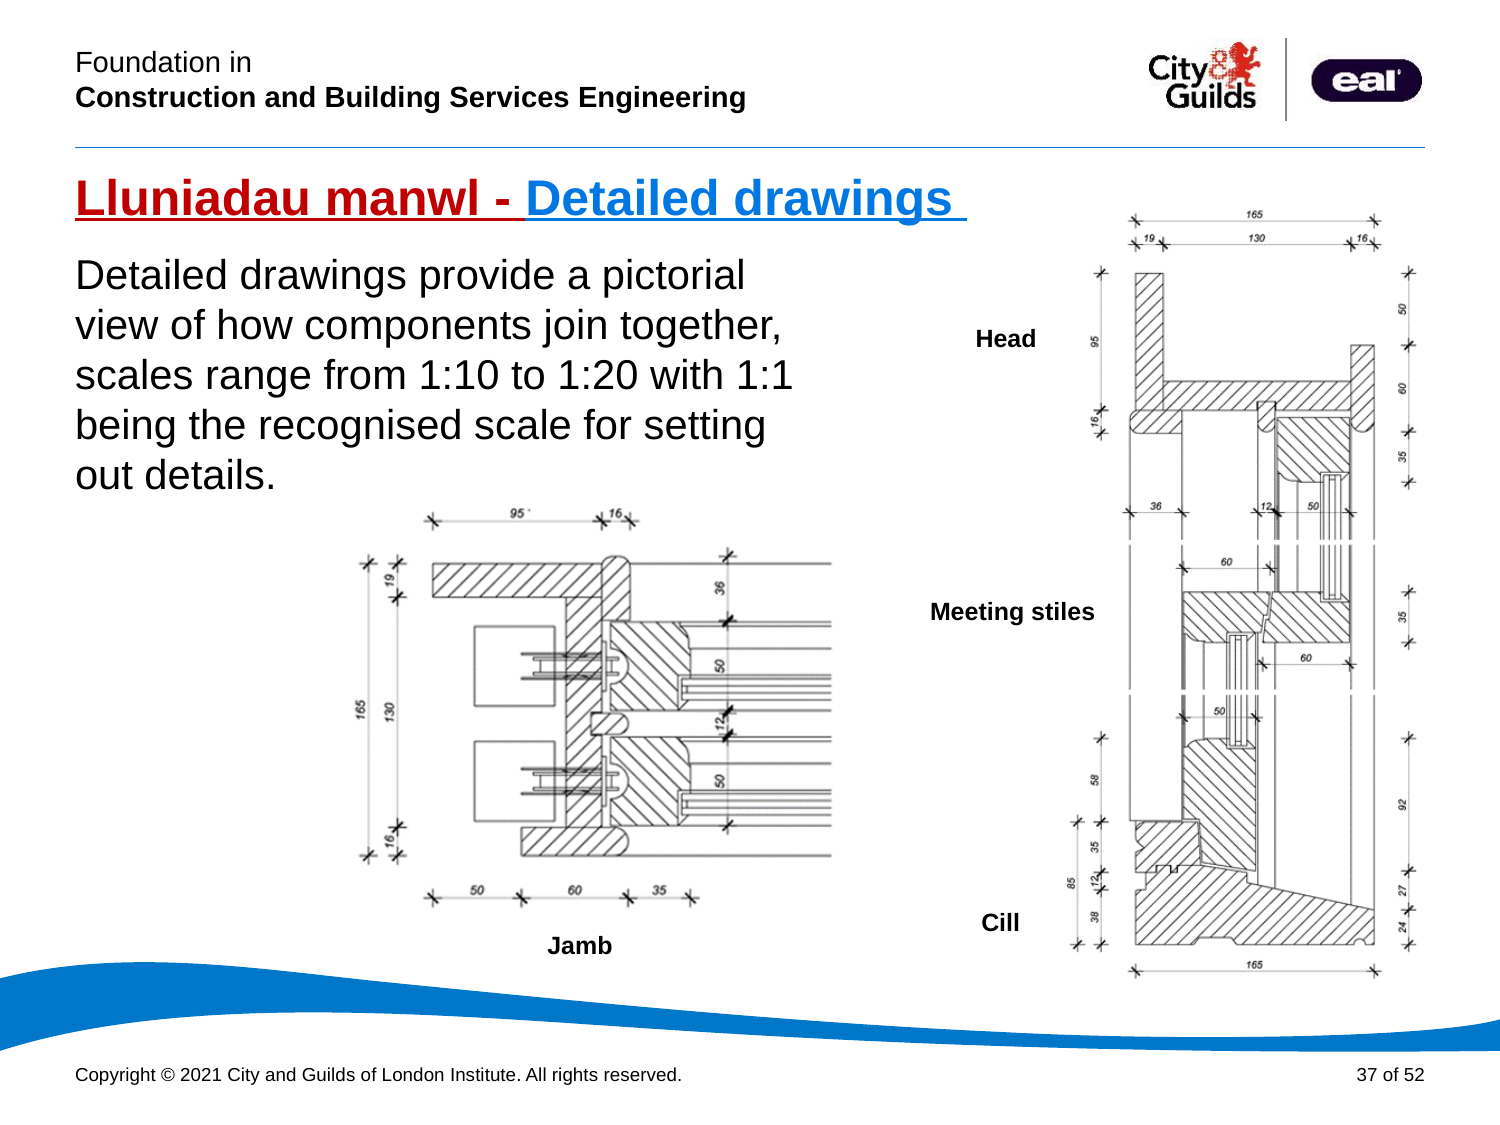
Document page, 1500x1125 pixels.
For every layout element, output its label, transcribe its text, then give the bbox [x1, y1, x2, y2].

text_box Head [960, 315, 1051, 360]
picture [312, 470, 852, 918]
text_box Meeting stiles [915, 588, 1051, 634]
text_box Cill [966, 898, 1048, 944]
list Detailed drawings provide a pictorial view of how components join together, scales range from 1:10 to 1:20 with 1:1 being the recognised scale for setting out details. [74, 247, 827, 445]
picture [1056, 196, 1500, 980]
text_box Jamb [532, 925, 746, 967]
picture [1149, 38, 1422, 121]
title Lluniadau manwl - Detailed drawings [74, 165, 1426, 229]
